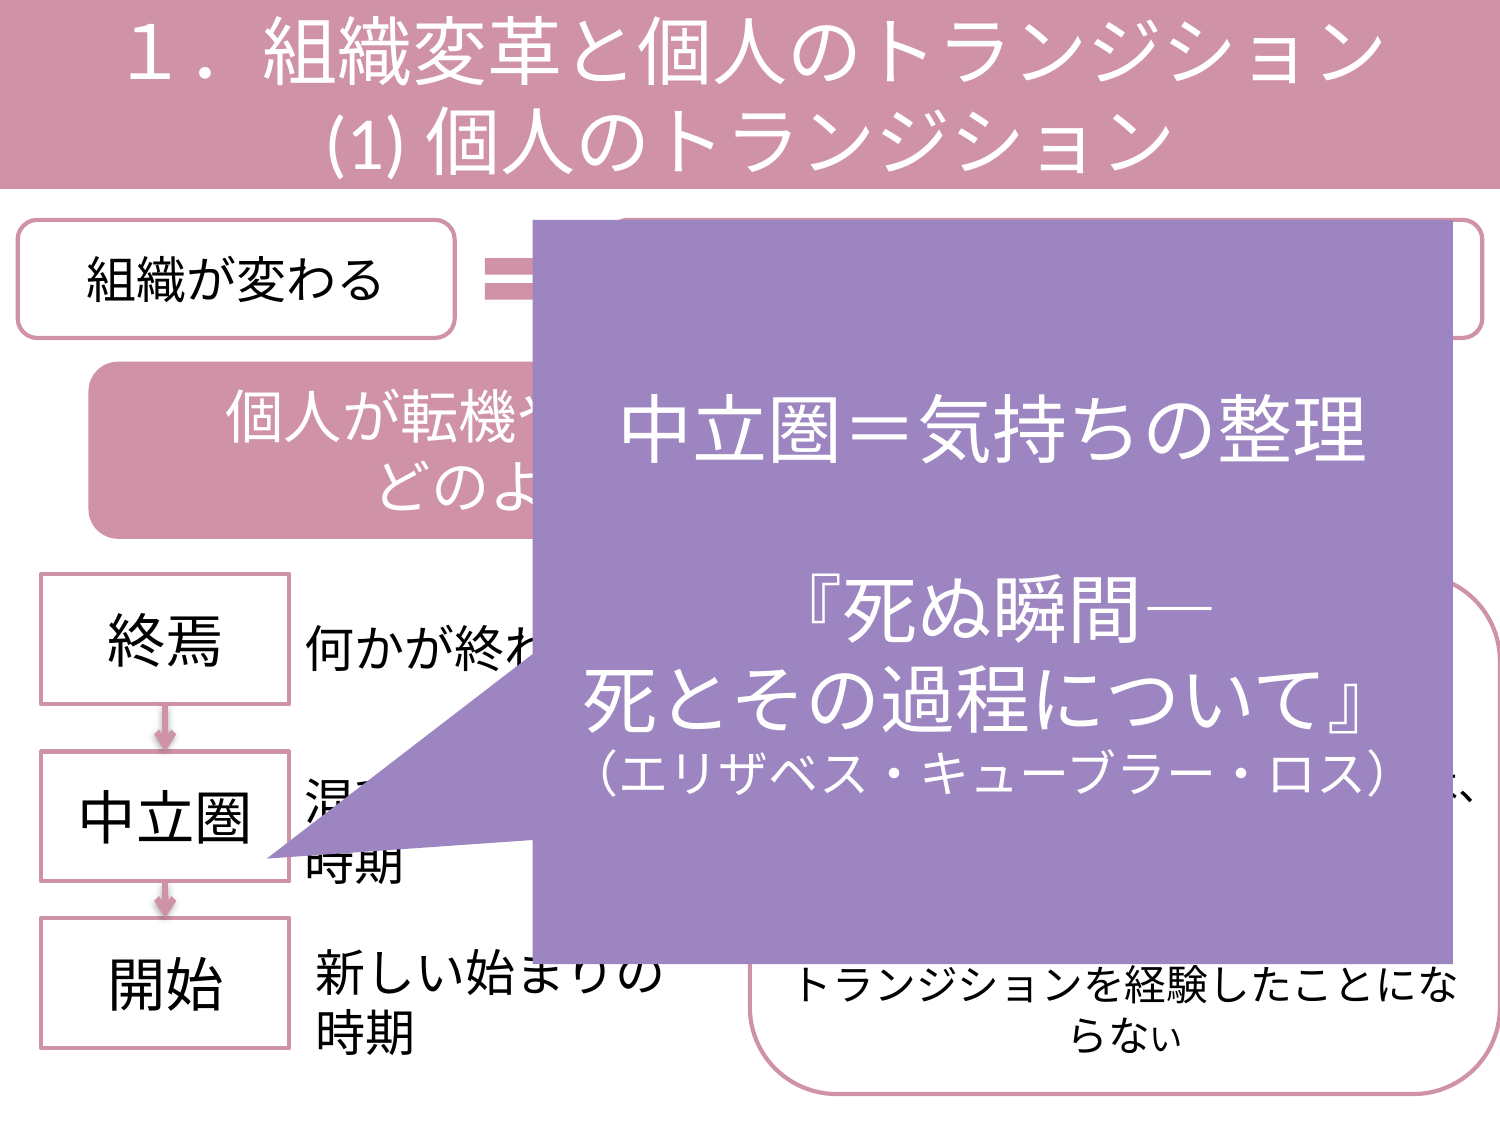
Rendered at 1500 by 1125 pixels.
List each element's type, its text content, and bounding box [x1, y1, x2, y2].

text_box 混乱や苦悩の時期 [289, 763, 386, 838]
text_box 新しい始まりの時期 [301, 934, 715, 1069]
text_box 中立圏＝気持ちの整理 『死ぬ瞬間― 死とその過程について』 （エリザベス・キューブラー・ロス） [264, 217, 1455, 967]
text_box 終焉 [39, 572, 291, 706]
text_box [483, 256, 530, 277]
text_box 新しく突入する世界に 気持ちを向けるための積極的段階。 次の段階を歩み続けるエネルギーは、 中立圏を通らないと充填されない。 中立圏の重要性に気付かなければ、 トランジションを経験したことにならない [747, 582, 1500, 1097]
text_box 中立圏 [39, 749, 291, 883]
text_box 混乱や苦悩の時期 [289, 843, 530, 898]
text_box [483, 281, 530, 302]
text_box １．組織変革と個人のトランジション (1)個人のトランジション [0, 0, 1500, 191]
text_box 組織が変わる [15, 217, 457, 341]
text_box 組織の中の個人の発想や 行動パターンが変わる [1454, 217, 1485, 341]
text_box 開始 [39, 916, 291, 1050]
text_box 何かが終わる時期 [289, 609, 530, 685]
text_box 個人が転機や節目（トランジション）を どのように乗り切っていくか [86, 359, 530, 541]
